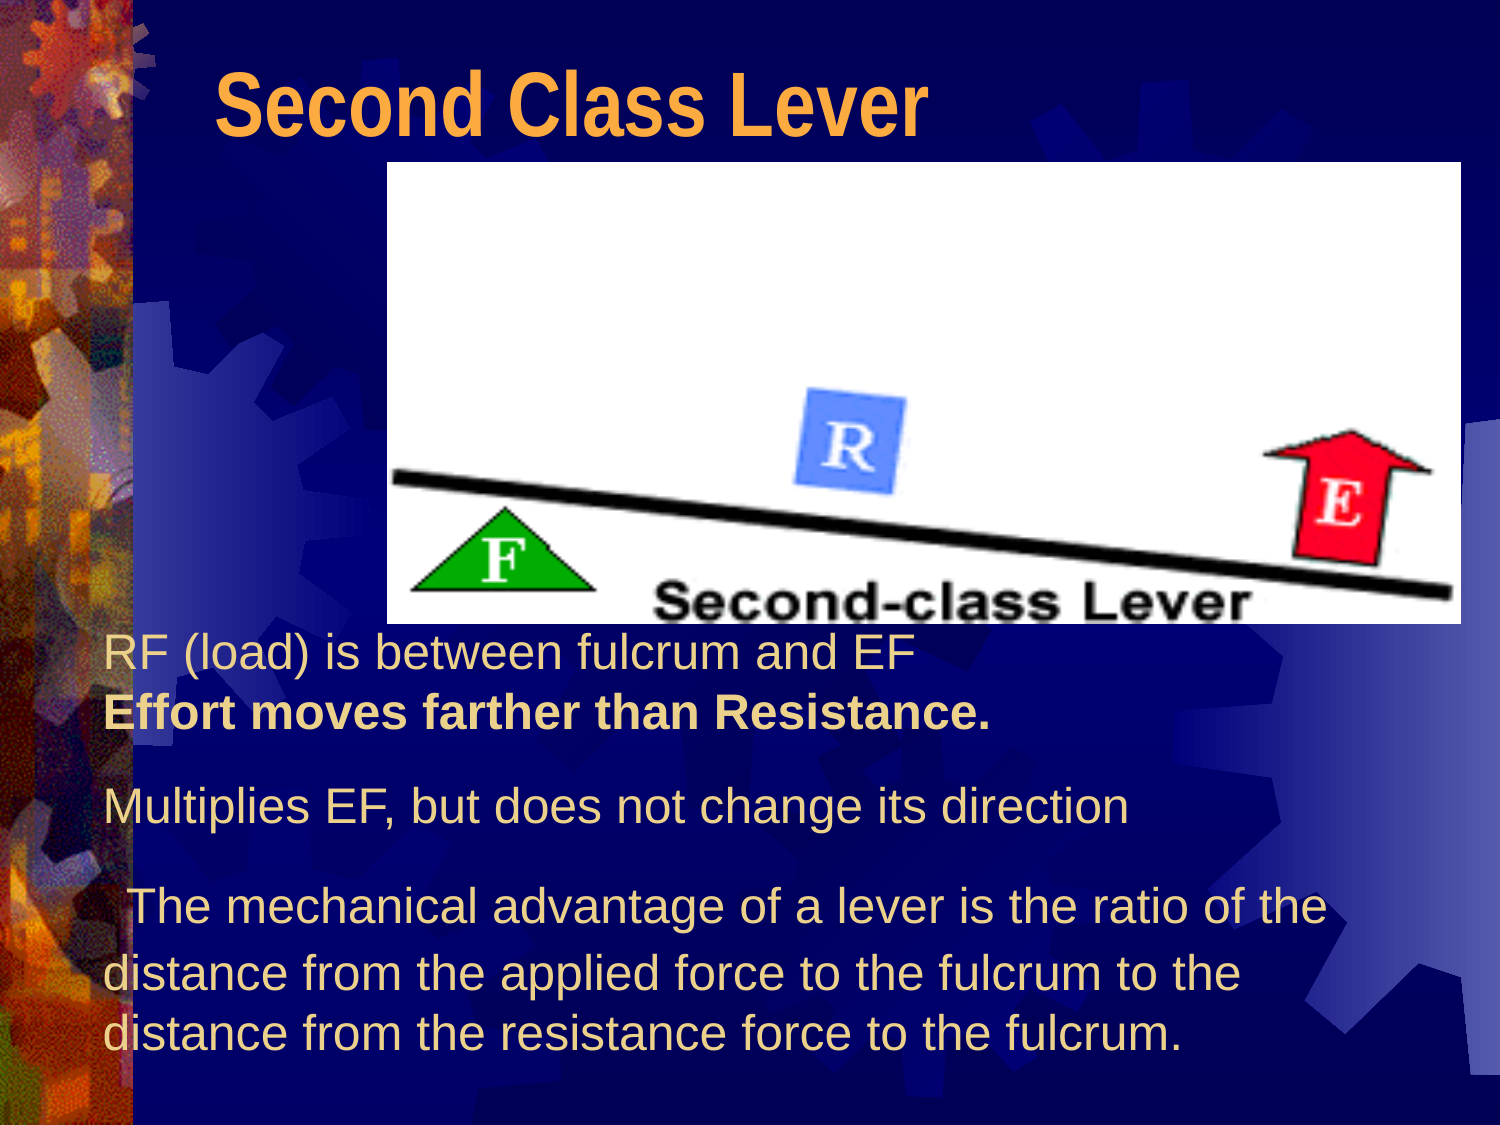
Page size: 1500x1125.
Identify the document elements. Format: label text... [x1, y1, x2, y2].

title RF (load) is between fulcrum and EF Effort moves farther than Resistance. Multiplies EF, but does not change its direction The mechanical advantage of a lever is the ratio of the distance from the applied force to the fulcrum to the distance from the resistance force to the fulcrum. [87, 599, 1438, 1125]
text_box [172, 2, 1350, 98]
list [387, 162, 1461, 625]
picture [0, 0, 133, 1125]
text_box Second Class Lever [200, 37, 997, 163]
